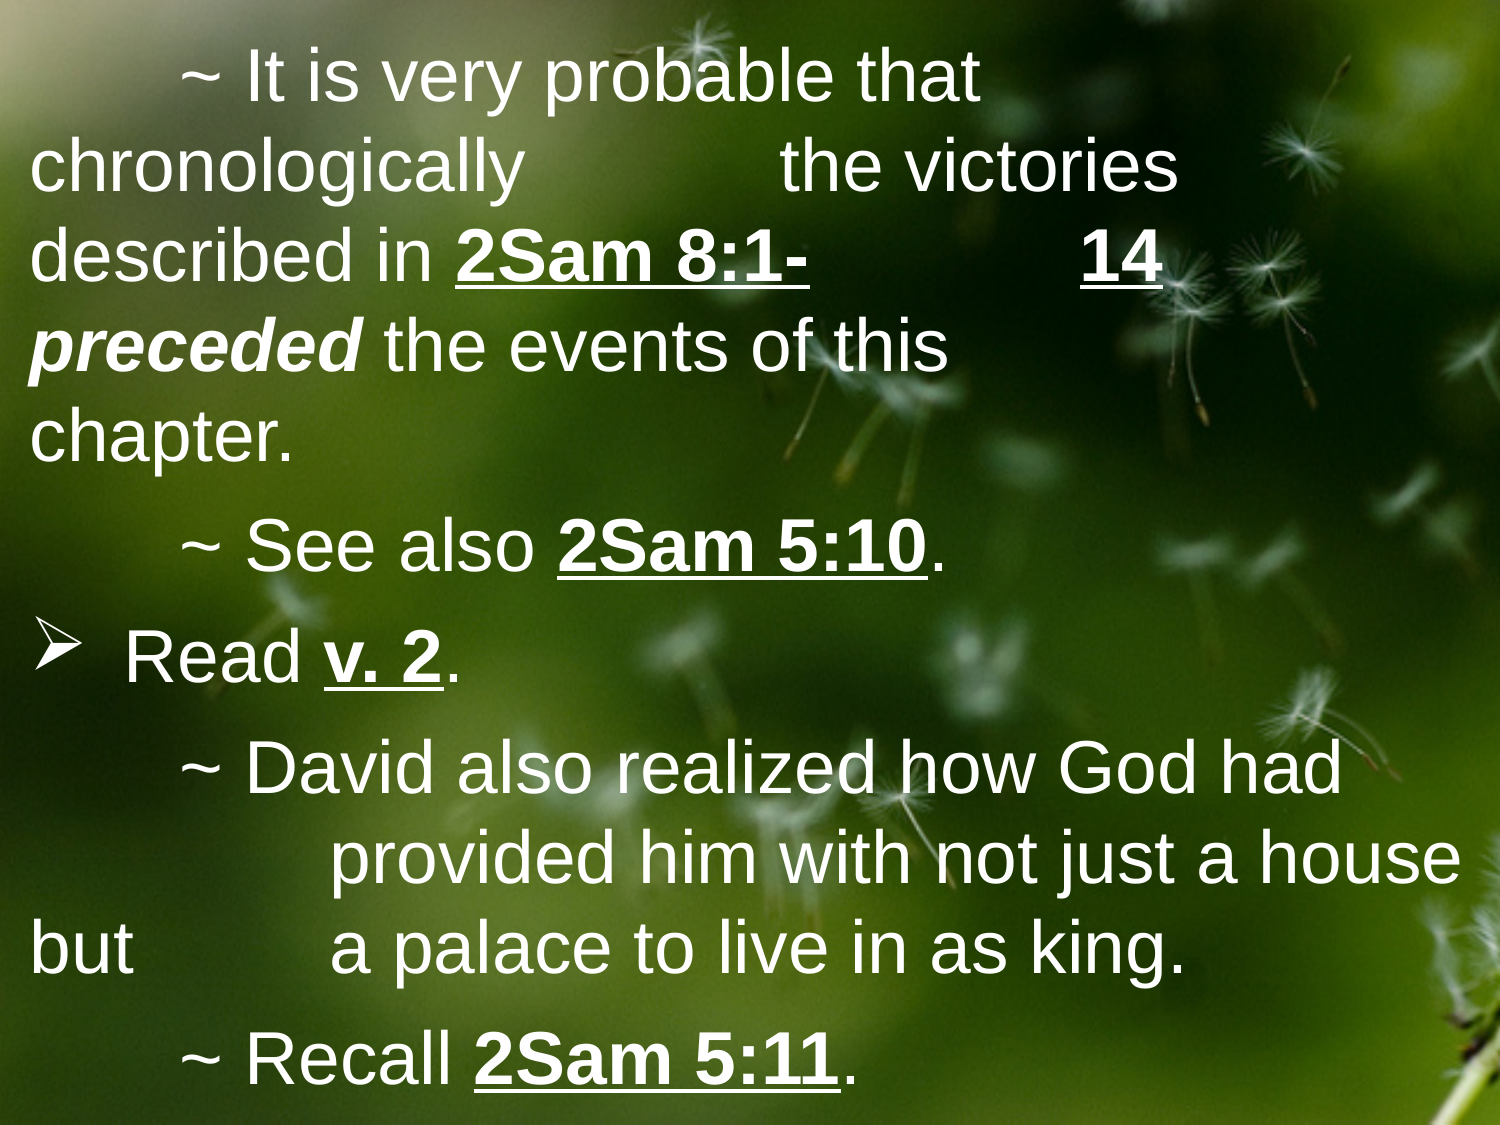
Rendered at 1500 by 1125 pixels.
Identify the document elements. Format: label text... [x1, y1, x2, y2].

picture [0, 0, 1500, 1125]
subtitle ~ It is very probable that chronologically the victories described in 2Sam 8:1- 14 preceded the events of this chapter. ~ See also 2Sam 5:10. Read v. 2. ~ David also realized how God had provided him with not just a house but a palace to live in as king. ~ Recall 2Sam 5:11. [14, 18, 1486, 1108]
